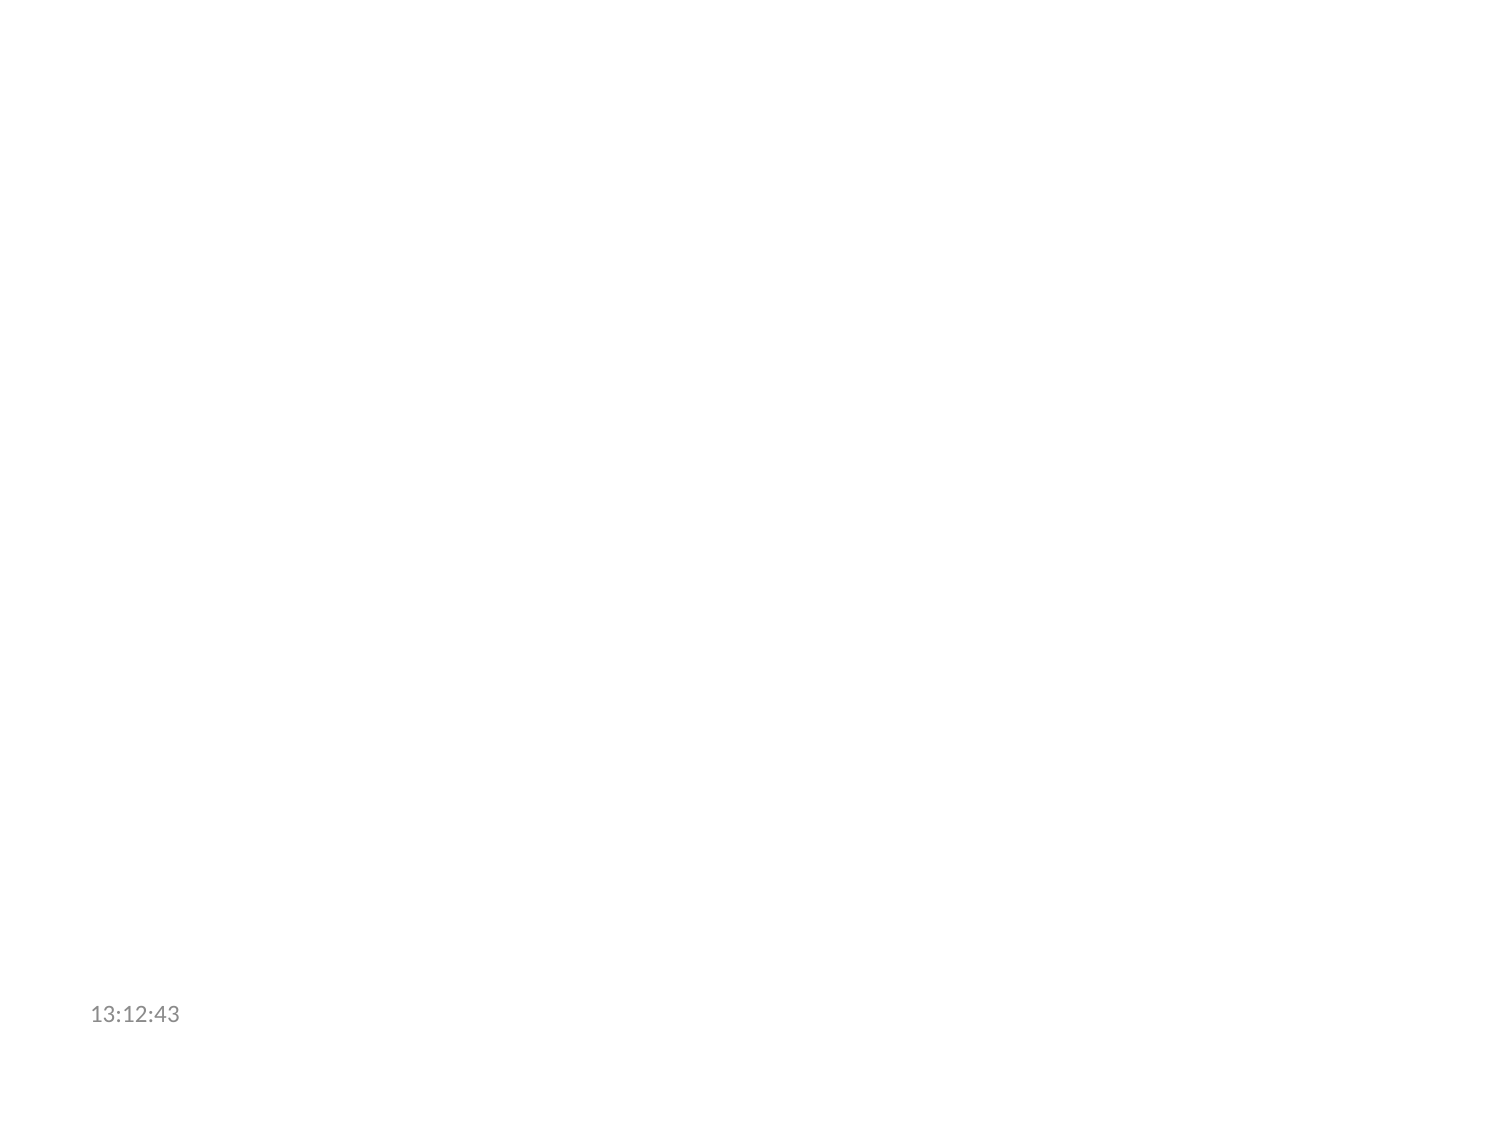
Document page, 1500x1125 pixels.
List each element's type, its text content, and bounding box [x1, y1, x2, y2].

text_box 15:35:09 [75, 982, 425, 1043]
